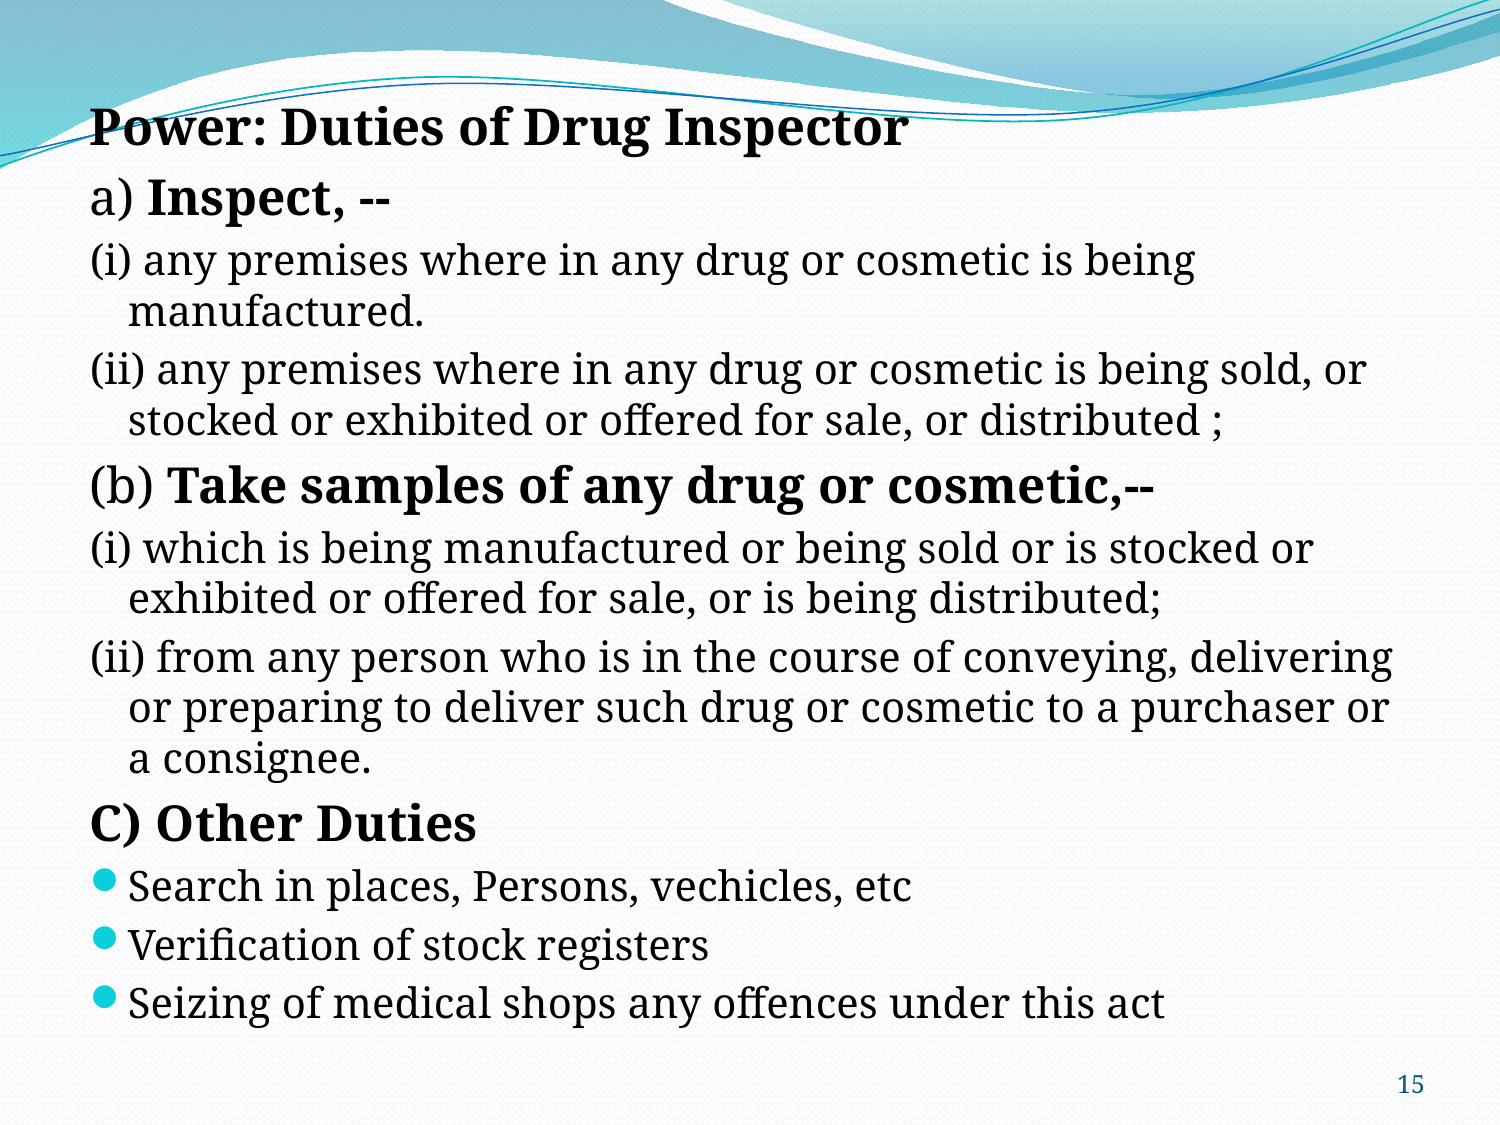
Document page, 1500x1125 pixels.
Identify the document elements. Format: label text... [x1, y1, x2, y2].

slide_number 15 [1299, 1042, 1425, 1103]
list Power: Duties of Drug Inspector a) Inspect, -- (i) any premises where in any drug or cosmetic is being manufactured. (ii) any premises where in any drug or cosmetic is being sold, or stocked or exhibited or offered for sale, or distributed ; (b) Take samples of any drug or cosmetic,-- (i) which is being manufactured or being sold or is stocked or exhibited or offered for sale, or is being distributed; (ii) from any person who is in the course of conveying, delivering or preparing to deliver such drug or cosmetic to a purchaser or a consignee. C) Other Duties Search in places, Persons, vechicles, etc Verification of stock registers Seizing of medical shops any offences under this act [75, 87, 1425, 1038]
